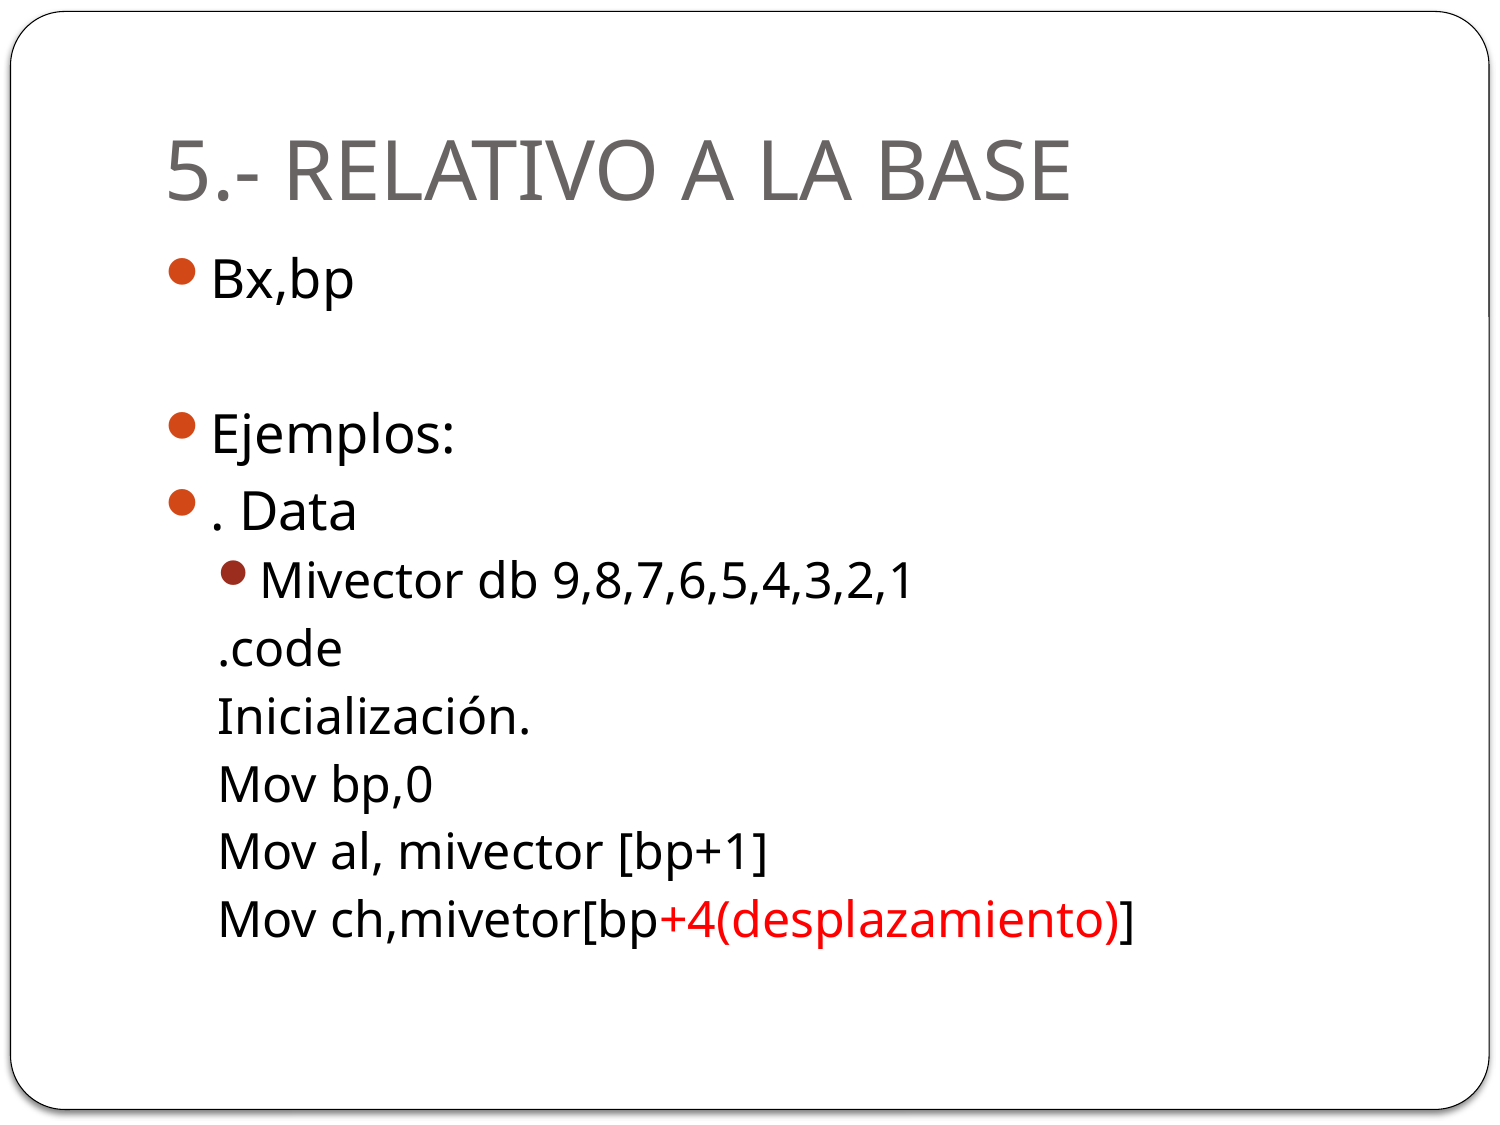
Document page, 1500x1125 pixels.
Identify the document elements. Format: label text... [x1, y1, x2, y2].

list Bx,bp Ejemplos: . Data Mivector db 9,8,7,6,5,4,3,2,1 .code Inicialización. Mov bp,0 Mov al, mivector [bp+1] Mov ch,mivetor[bp+4(desplazamiento)] [150, 237, 1425, 988]
title 5.- RELATIVO A LA BASE [150, 45, 1425, 233]
